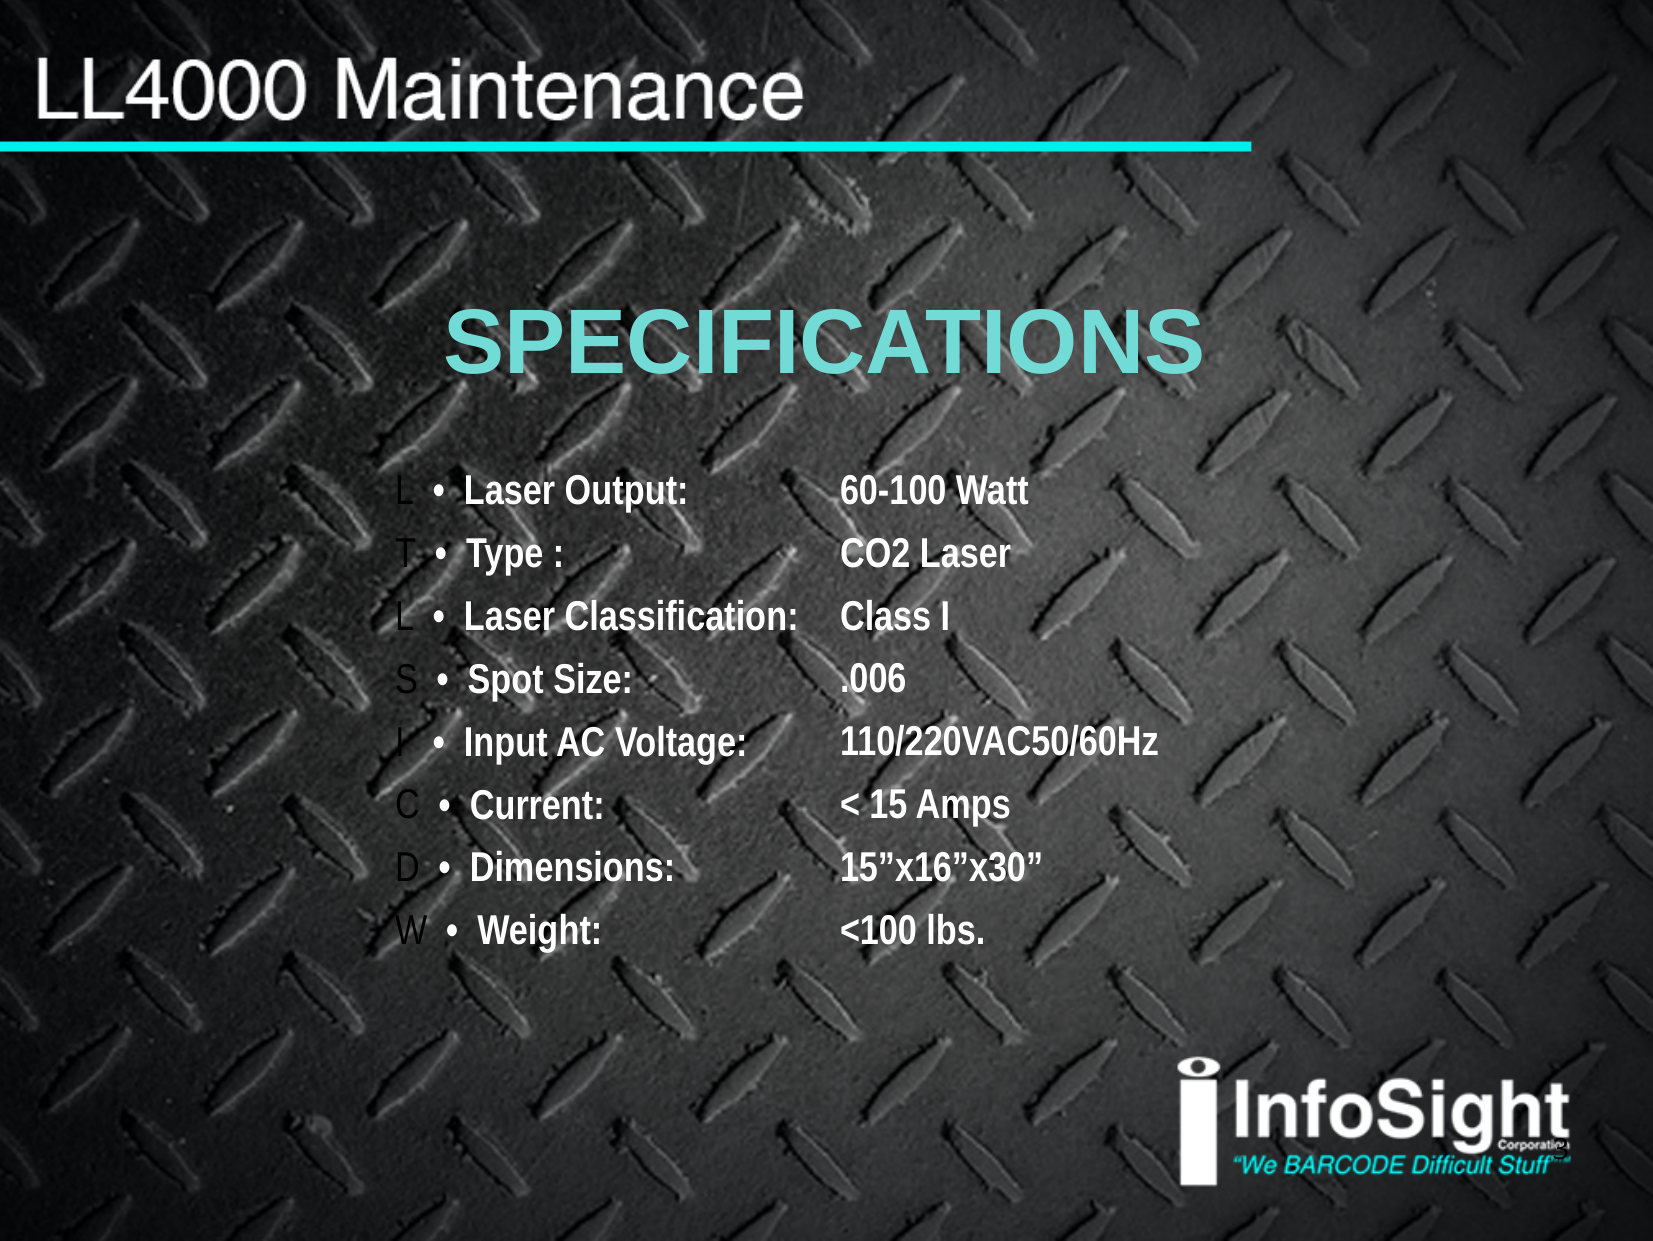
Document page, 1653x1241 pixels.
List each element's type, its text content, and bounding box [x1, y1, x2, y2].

table_cell • Input AC Voltage: [350, 709, 825, 772]
table_cell • Laser Classification: [350, 583, 825, 646]
picture [0, 0, 1653, 1241]
table_cell .006 [825, 646, 1300, 709]
slide_number 3 [1185, 1130, 1570, 1215]
text_box SPECIFICATIONS [206, 281, 1444, 340]
table_cell • Current: [350, 772, 825, 835]
table_cell • Weight: [350, 898, 825, 960]
table_cell • Type : [350, 521, 825, 583]
table_header • Laser Output: [350, 458, 825, 521]
table_cell <100 lbs. [825, 898, 1300, 960]
table_cell • Spot Size: [350, 646, 825, 709]
table_header 60-100 Watt [825, 458, 1300, 521]
table_cell Class I [825, 583, 1300, 646]
table_cell 110/220VAC50/60Hz [825, 709, 1300, 772]
text_box [412, 1100, 1238, 1163]
table_cell • Dimensions: [350, 835, 825, 898]
table_cell 15”x16”x30” [825, 835, 1300, 898]
table_cell < 15 Amps [825, 772, 1300, 835]
table_cell CO2 Laser [825, 521, 1300, 583]
